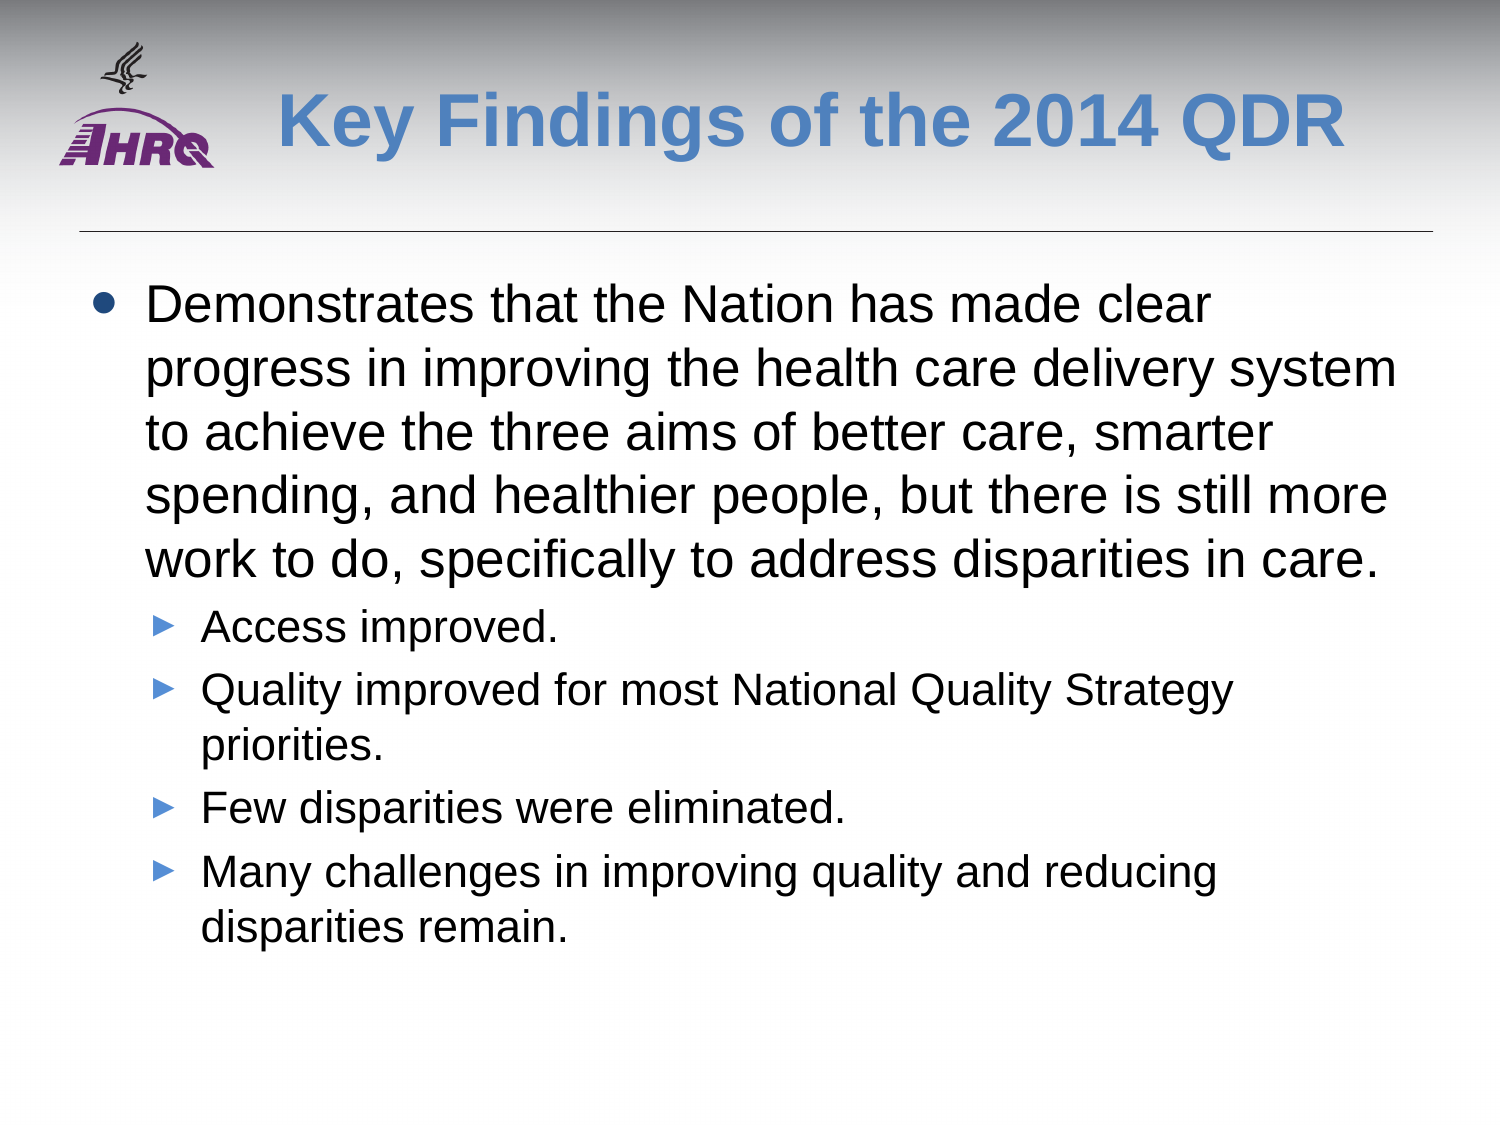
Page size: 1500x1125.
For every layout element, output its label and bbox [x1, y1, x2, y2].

text_box [74, 249, 1425, 1125]
text_box [237, 45, 1500, 188]
picture [0, 0, 1500, 1125]
